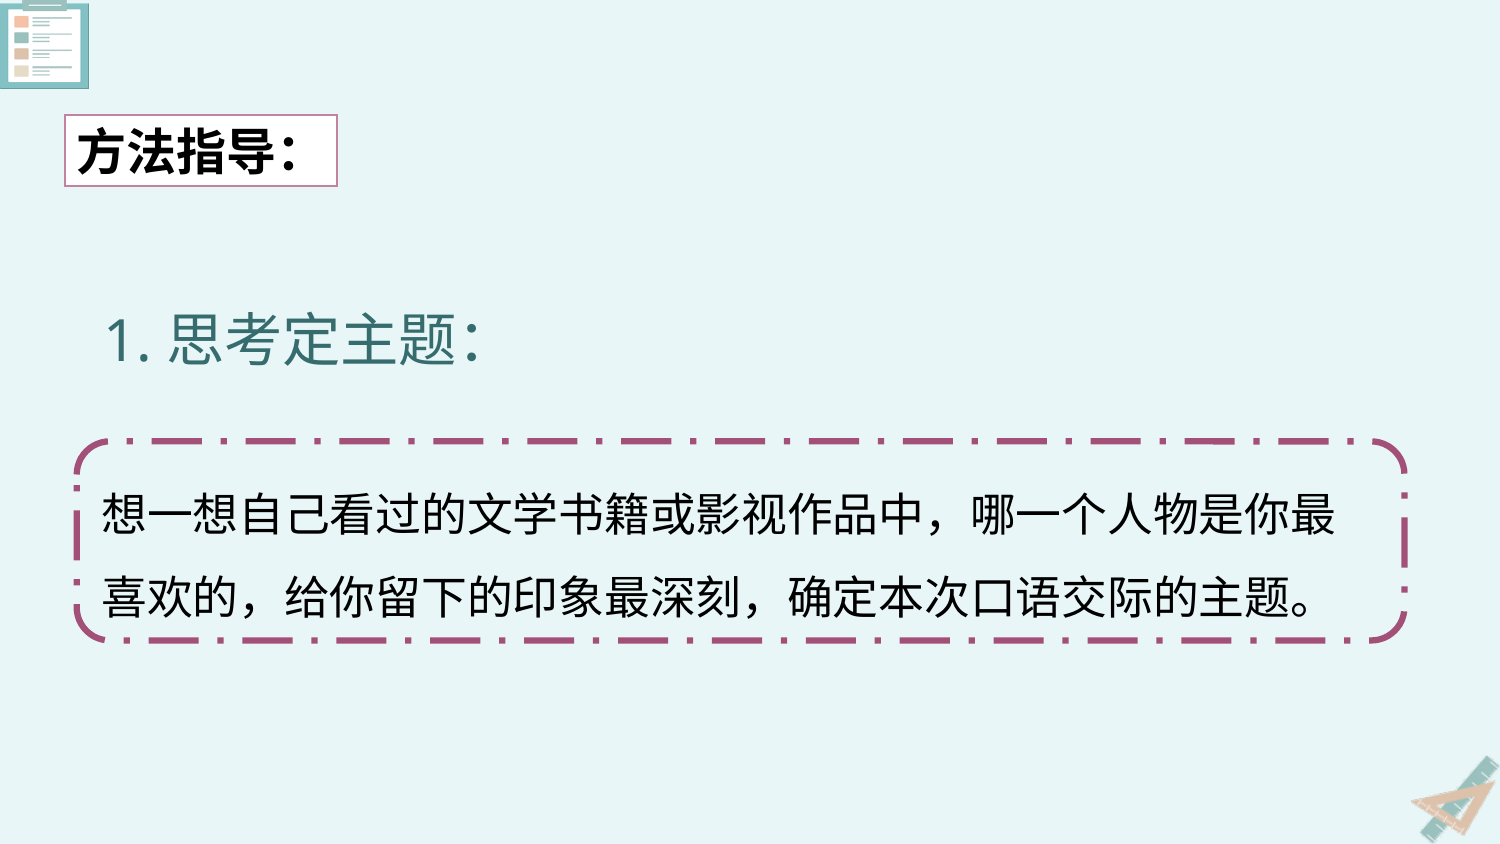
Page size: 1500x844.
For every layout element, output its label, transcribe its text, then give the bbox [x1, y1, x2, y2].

picture [1411, 755, 1500, 844]
text_box 1.思考定主题： [88, 260, 1164, 381]
picture [0, 0, 89, 89]
text_box 想一想自己看过的文学书籍或影视作品中，哪一个人物是你最喜欢的，给你留下的印象最深刻，确定本次口语交际的主题。 [76, 441, 1405, 641]
text_box 方法指导： [64, 114, 338, 187]
